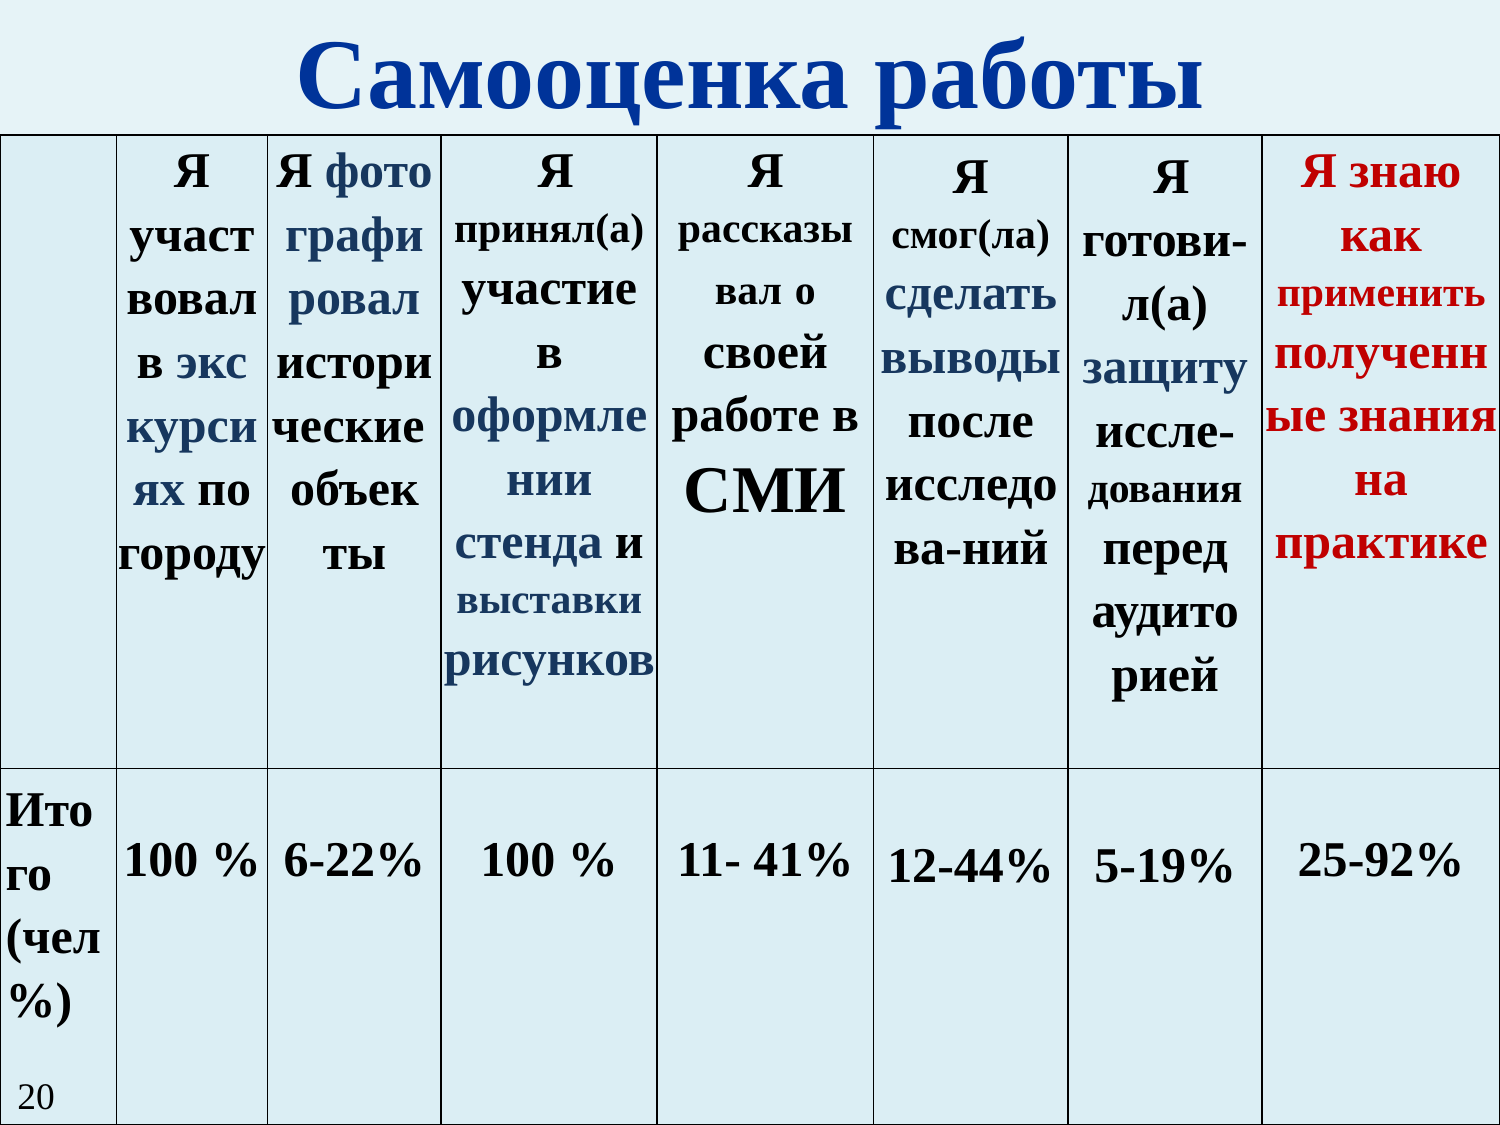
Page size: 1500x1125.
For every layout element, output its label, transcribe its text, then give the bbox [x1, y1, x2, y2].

table_cell 11- 41% [658, 769, 873, 1124]
table_header [1, 136, 116, 768]
text_box 20 [2, 1064, 74, 1125]
table_cell 100 % [442, 769, 656, 1124]
table_header Я фото графи ровал исторические объек ты [268, 136, 440, 768]
table_cell 25-92% [1263, 769, 1499, 1124]
text_box Самооценка работы [0, 0, 1500, 136]
table_header Я принял(а) участие в оформлении стенда и выставки рисунков [442, 136, 656, 768]
table_cell 12-44% [874, 769, 1067, 1124]
table_header Я знаю как применить полученные знания на практике [1263, 136, 1499, 768]
table_header Я рассказы вал о своей работе в СМИ [658, 136, 873, 768]
table_cell 100 % [117, 769, 267, 1124]
table_cell 6-22% [268, 769, 440, 1124]
table_header Я готови-л(а) защиту иссле-дования перед аудито рией [1069, 136, 1261, 768]
table_header Я смог(ла) сделать выводы после исследова-ний [874, 136, 1067, 768]
table_cell Итого (чел%) [1, 769, 116, 1124]
table_header Я участвовал в экс курсиях по городу [117, 136, 267, 768]
table_cell 5-19% [1069, 769, 1261, 1124]
